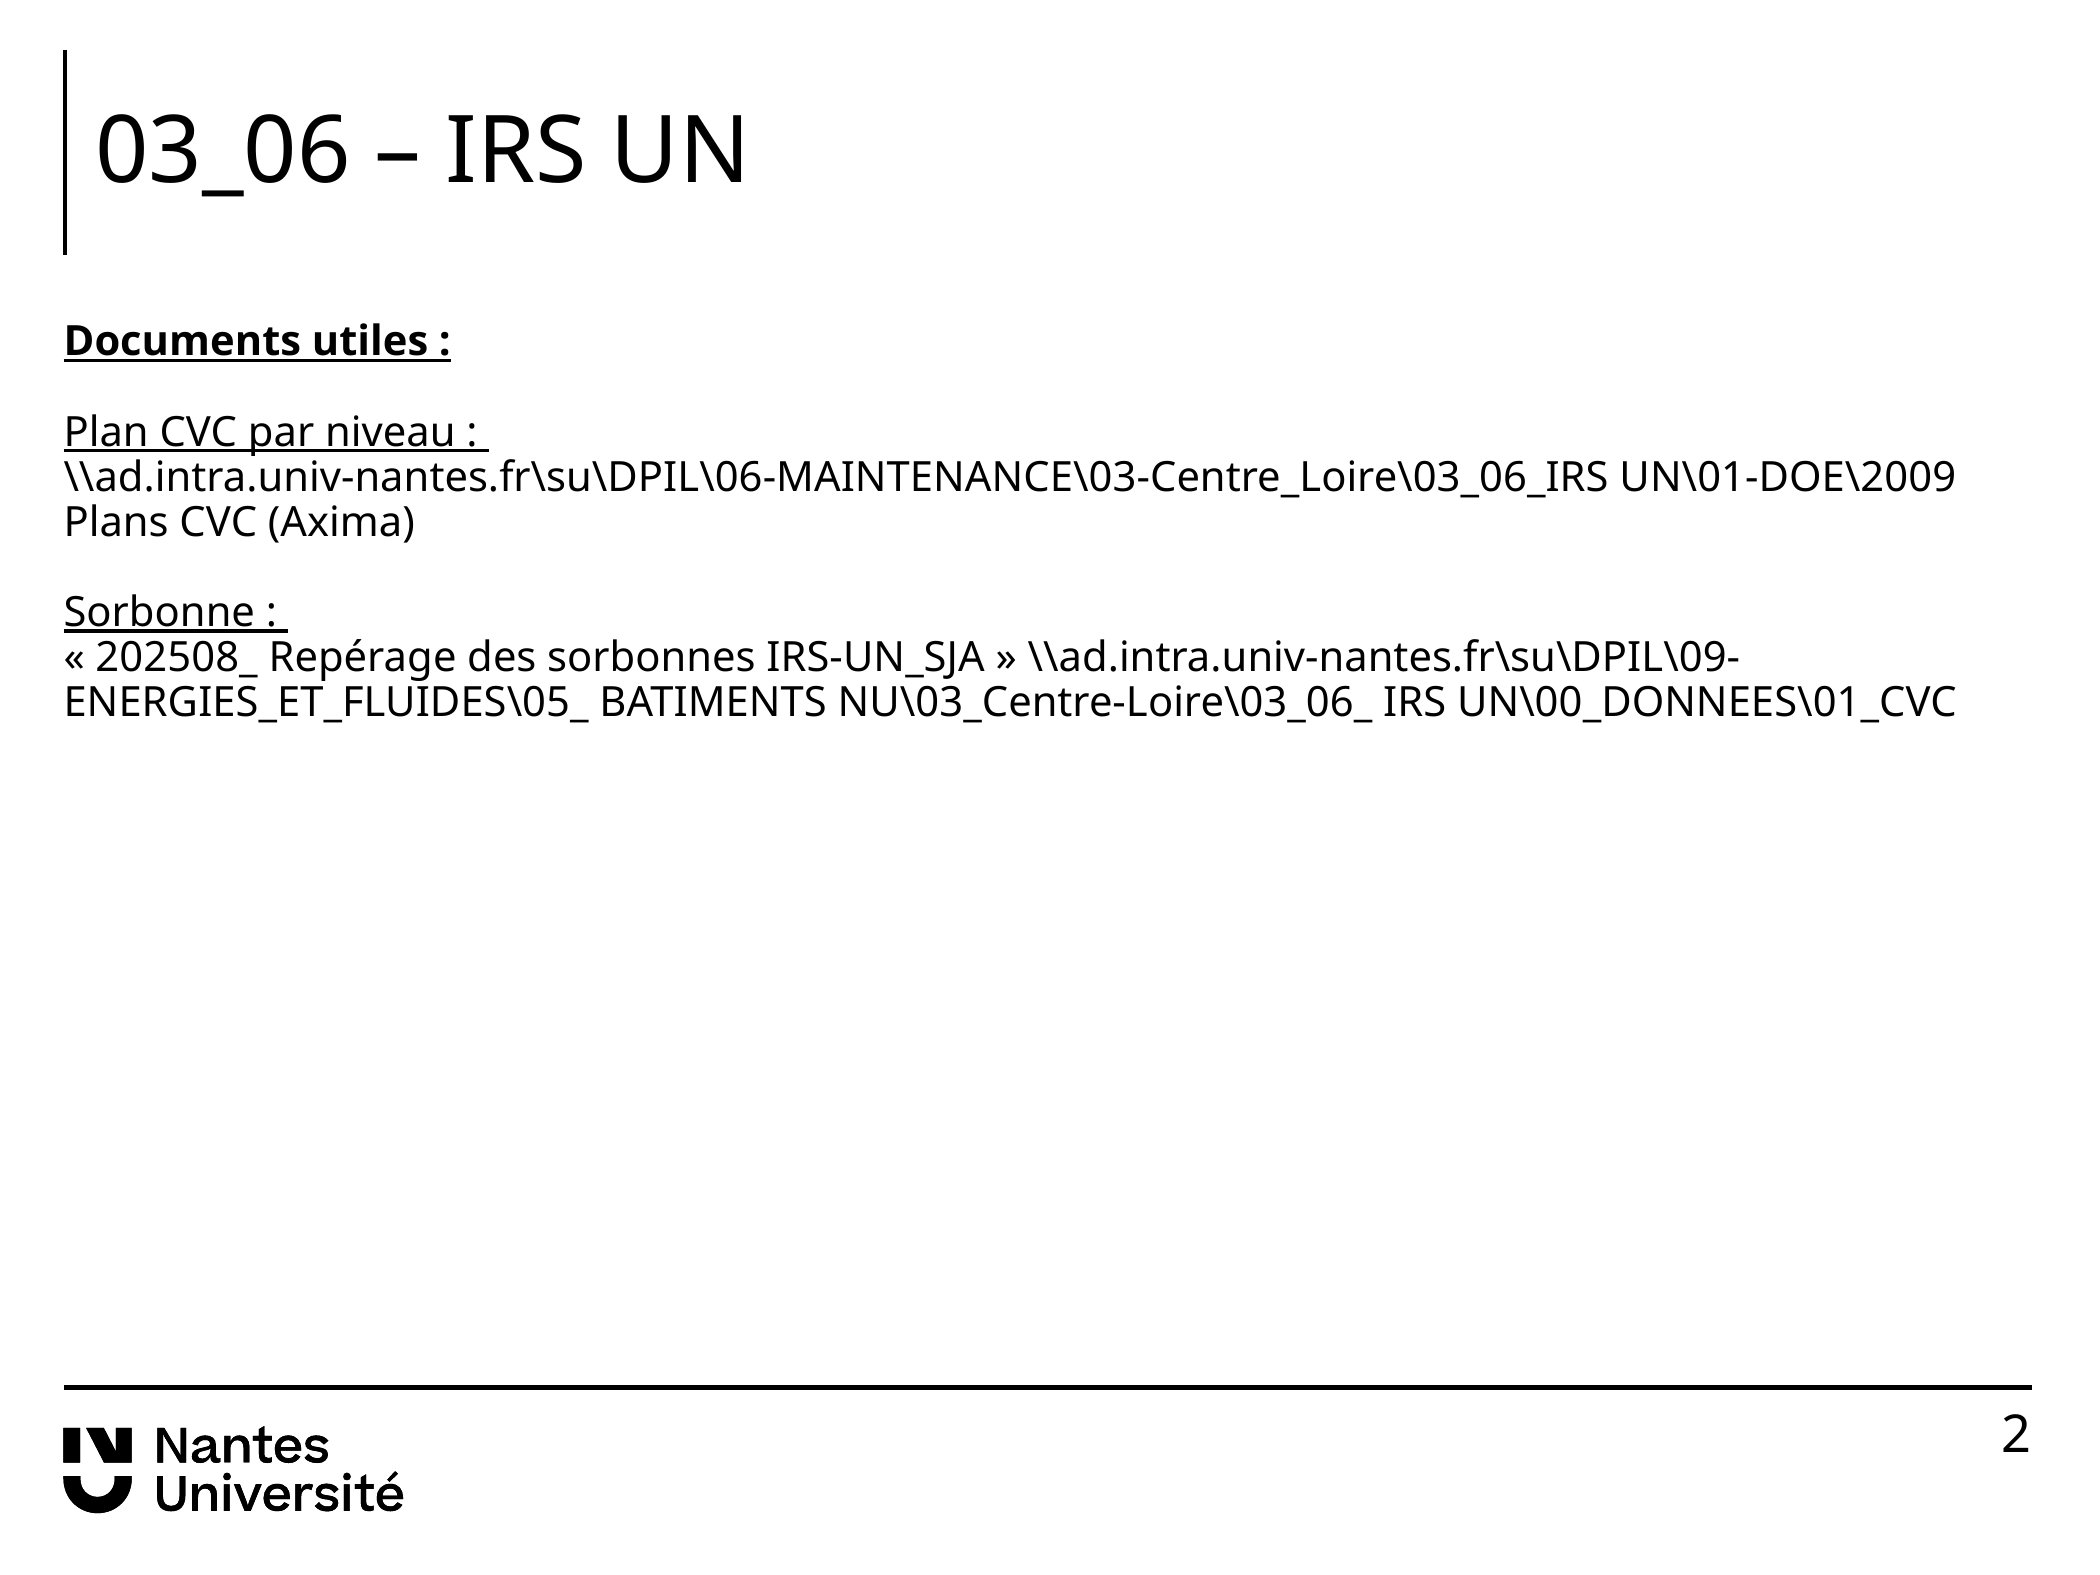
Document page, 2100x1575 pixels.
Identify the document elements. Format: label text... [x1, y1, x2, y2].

list Documents utiles : Plan CVC par niveau : \\ad.intra.univ-nantes.fr\su\DPIL\06-MAINTENANCE\03-Centre_Loire\03_06_IRS UN\01-DOE\2009 Plans CVC (Axima) Sorbonne : « 202508_ Repérage des sorbonnes IRS-UN_SJA » \\ad.intra.univ-nantes.fr\su\DPIL\09-ENERGIES_ET_FLUIDES\05_ BATIMENTS NU\03_Centre-Loire\03_06_ IRS UN\00_DONNEES\01_CVC [63, 319, 2025, 1282]
title 03_06 – IRS UN [95, 101, 1921, 204]
slide_number 2 [1723, 1404, 2032, 1468]
